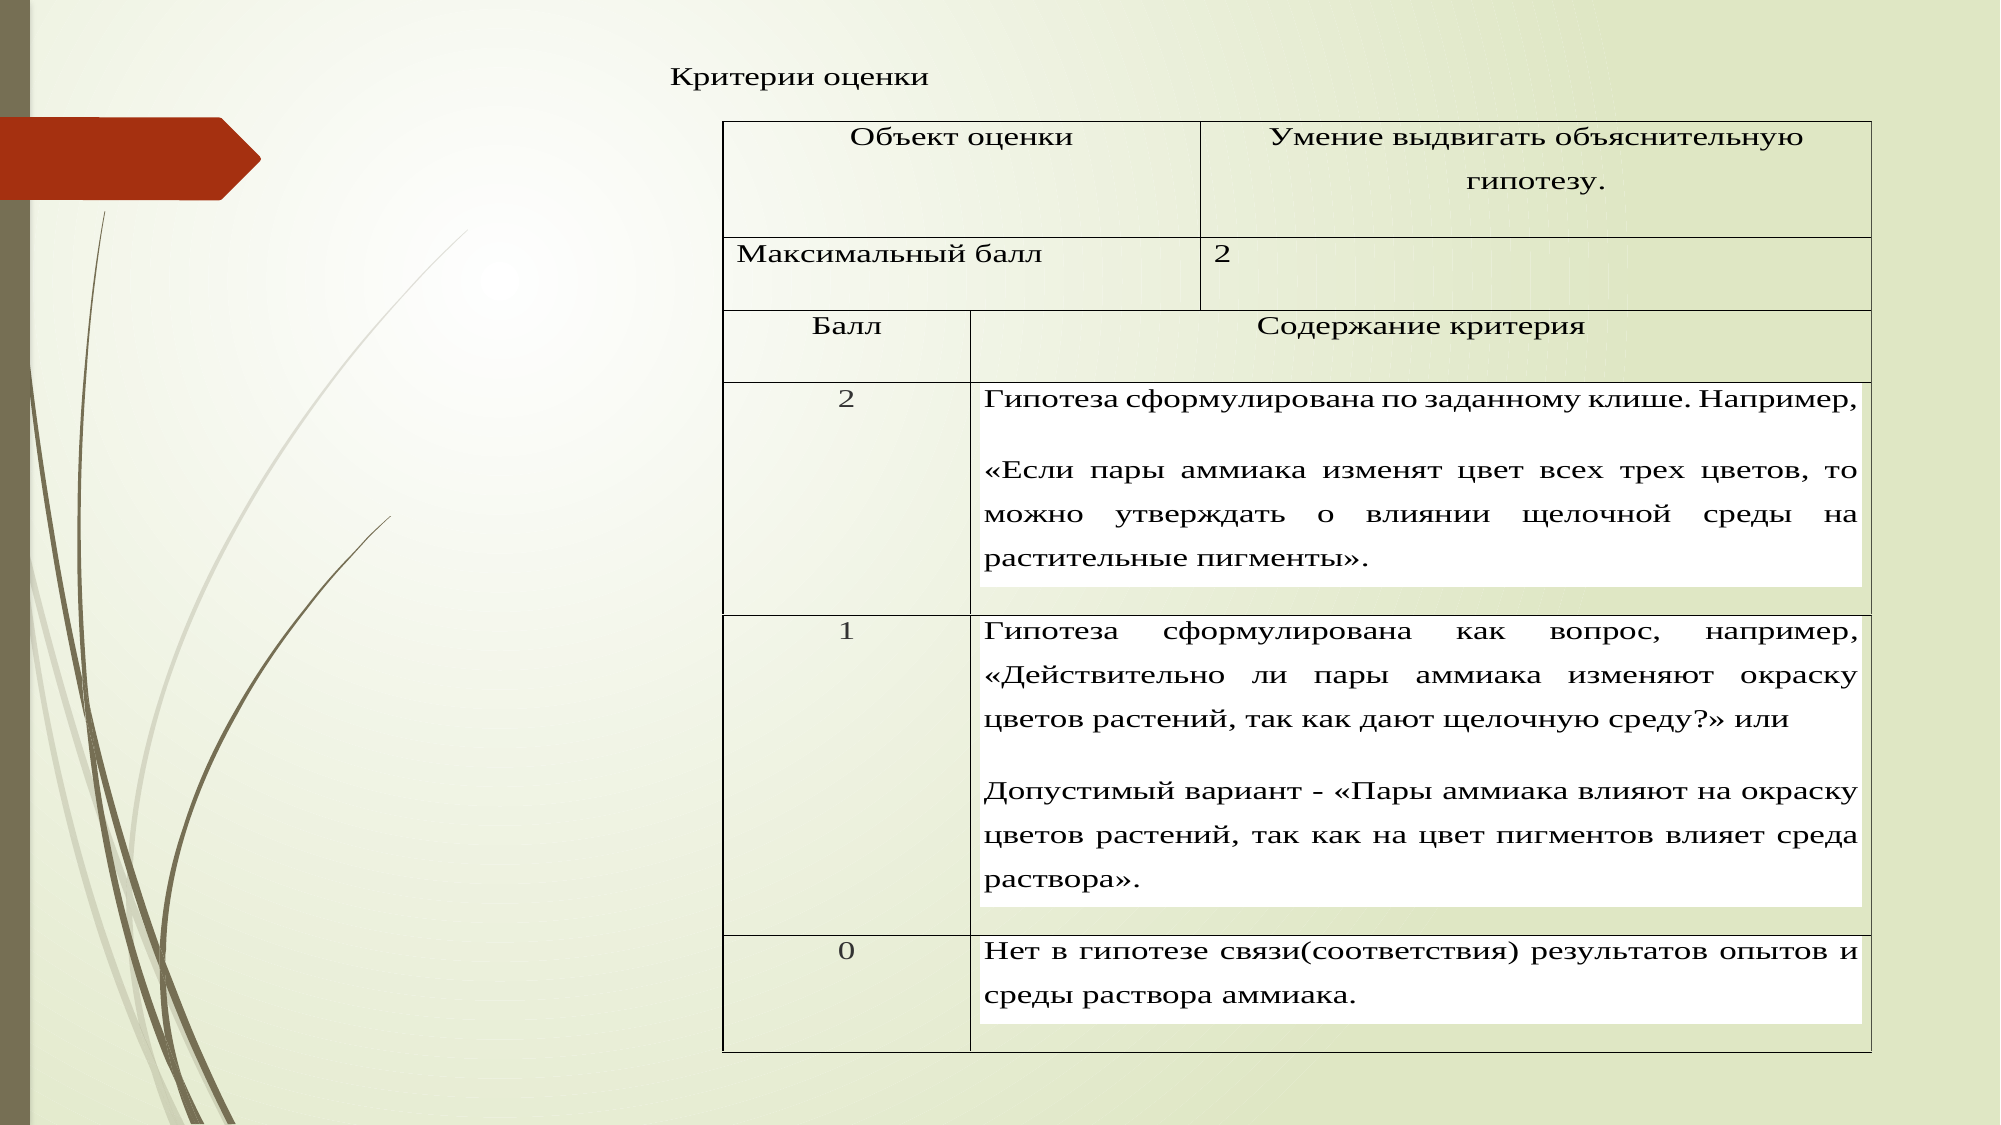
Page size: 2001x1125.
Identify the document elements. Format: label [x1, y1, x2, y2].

picture [669, 61, 1872, 1094]
